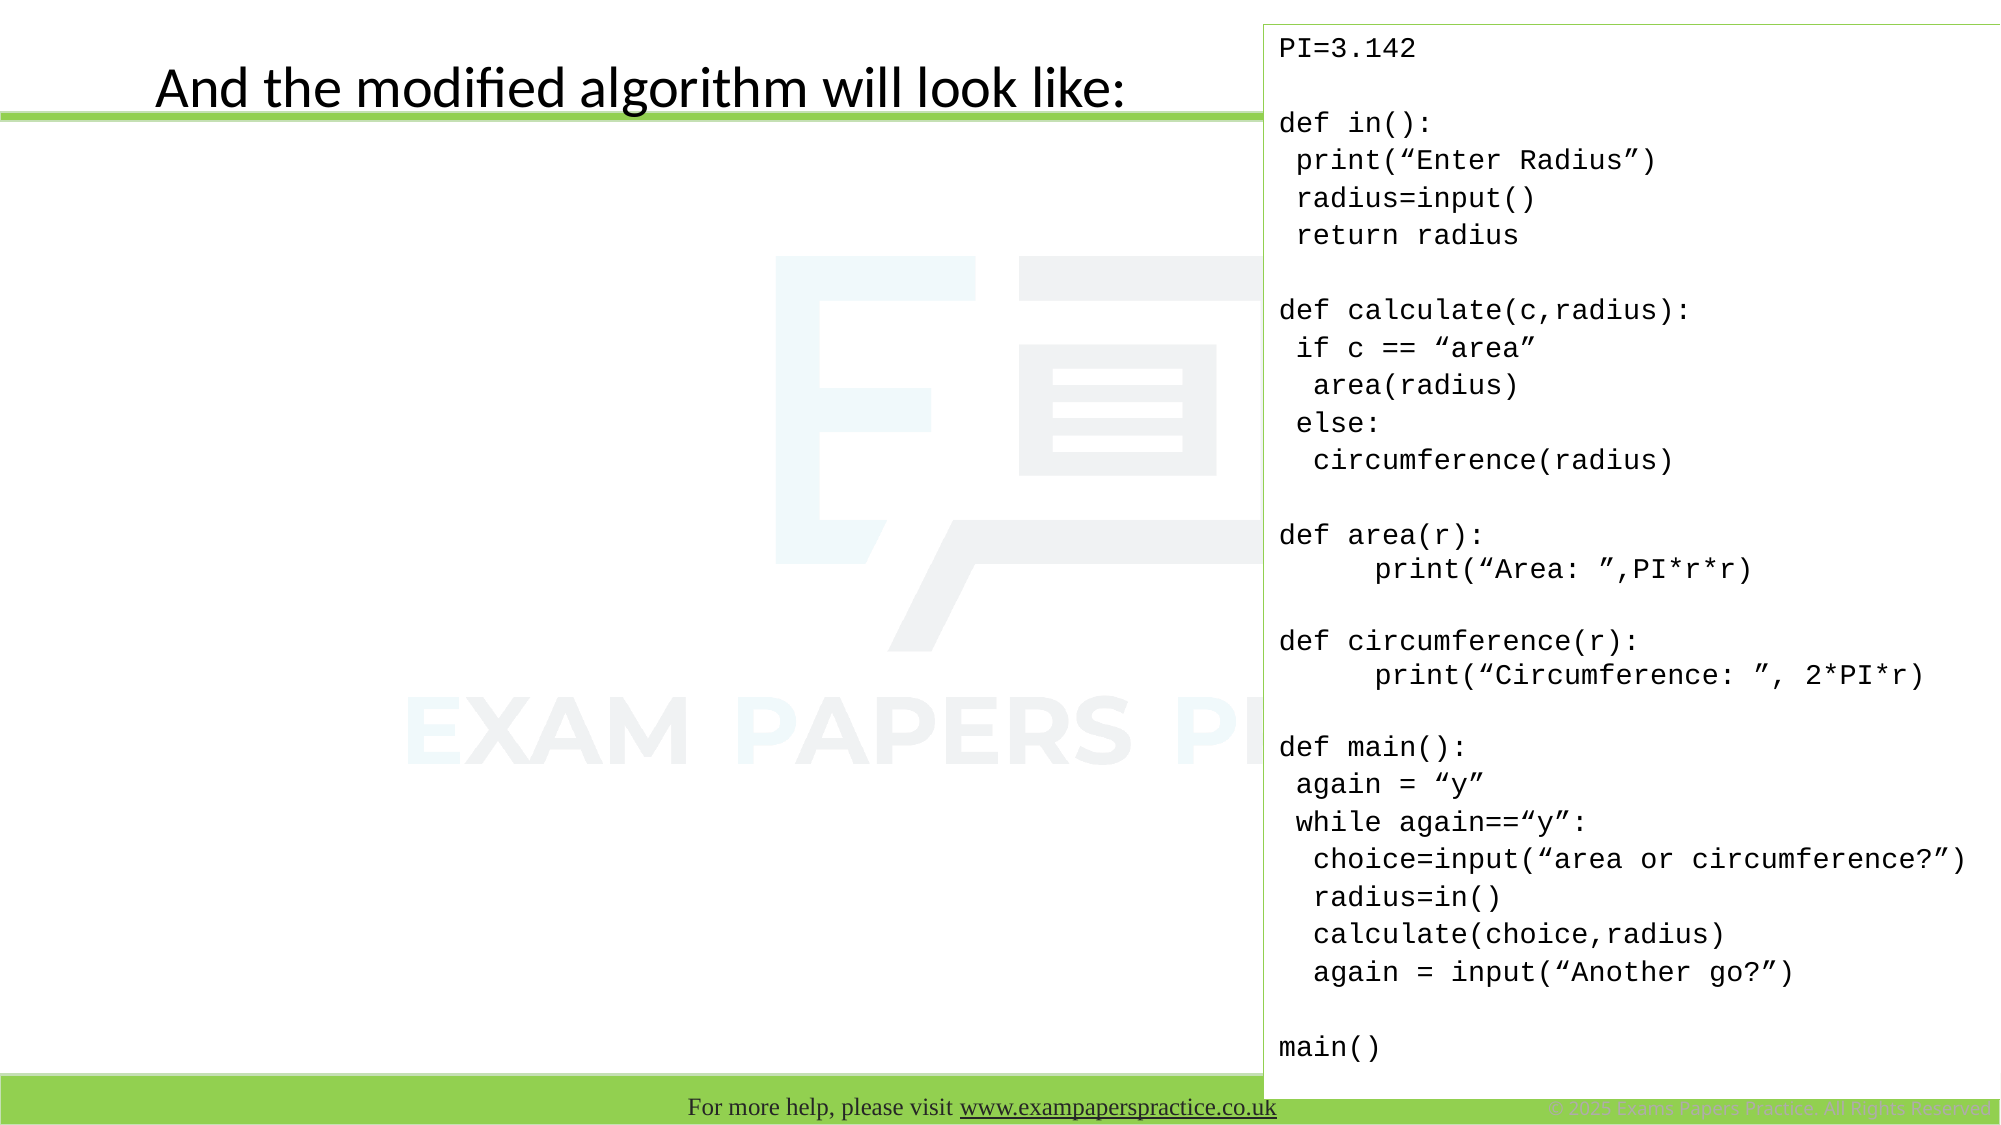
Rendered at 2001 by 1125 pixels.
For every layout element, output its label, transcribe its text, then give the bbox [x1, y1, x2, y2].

list And the modified algorithm will look like: [140, 50, 1866, 1125]
text_box PI=3.142 def in(): print(“Enter Radius”) radius=input() return radius def calculate(c,radius): if c == “area” area(radius) else: circumference(radius) def area(r): print(“Area: ”,PI*r*r) def circumference(r): print(“Circumference: ”, 2*PI*r) def main(): again = “y” while again==“y”: choice=input(“area or circumference?”) radius=in() calculate(choice,radius) again = input(“Another go?”) main() [1263, 24, 2000, 1100]
